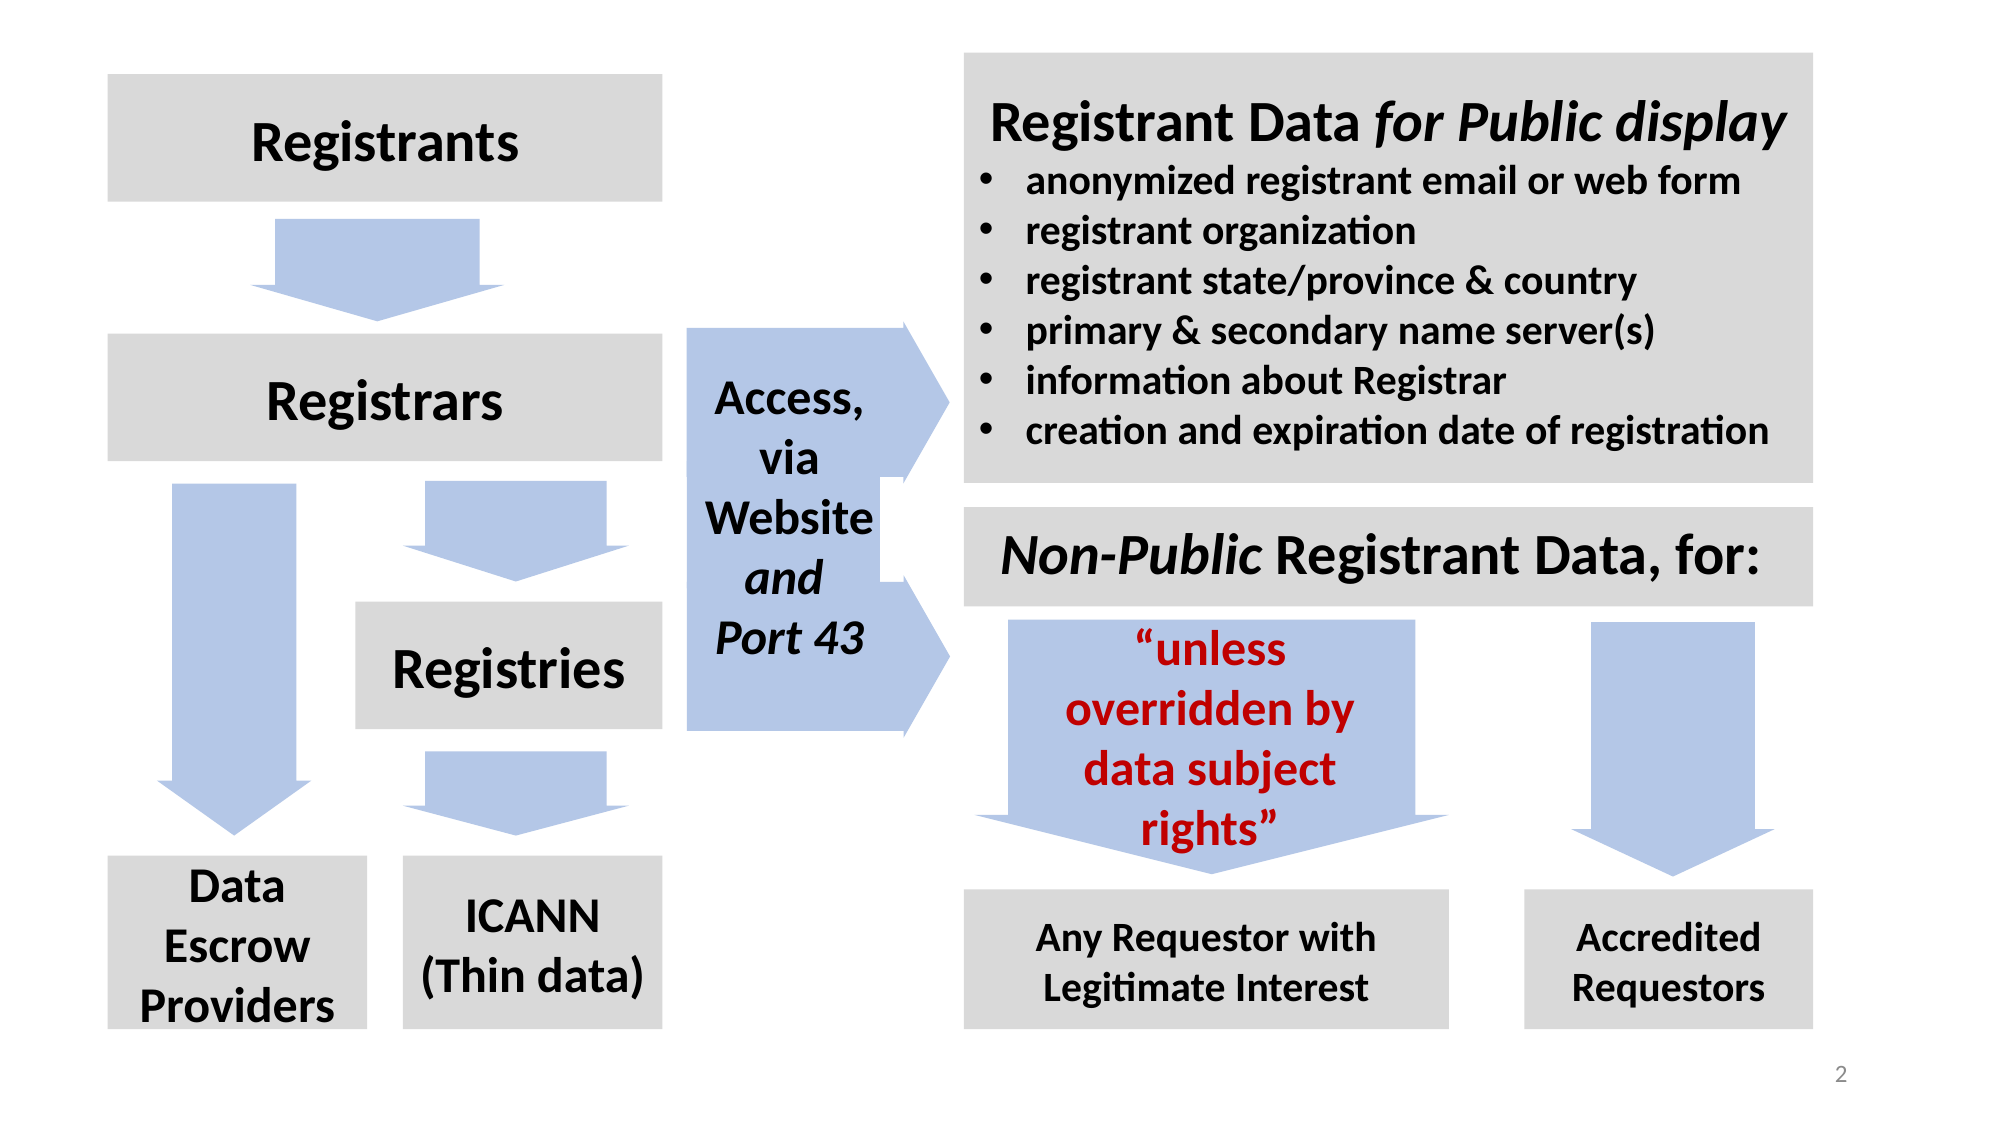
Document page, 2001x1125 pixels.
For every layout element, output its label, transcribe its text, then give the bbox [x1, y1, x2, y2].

text_box ICANN (Thin data) [402, 855, 663, 1030]
text_box Registrants [107, 73, 664, 203]
slide_number 2 [1412, 1042, 1863, 1103]
text_box [250, 218, 505, 322]
text_box Non-Public Registrant Data, for: [963, 495, 1799, 607]
text_box “unless overridden by data subject rights” [1027, 648, 1393, 823]
text_box [685, 321, 951, 479]
text_box [686, 580, 951, 738]
text_box [1356, 567, 1732, 718]
text_box [970, 607, 1195, 719]
text_box Registrant Data for Public display anonymized registrant email or web form registrant organization registrant state/province & country primary & secondary name server(s) information about Registrar creation and expiration date of registration [963, 52, 1814, 484]
text_box Registrars [107, 333, 664, 462]
text_box Access, via Website and Port 43 [672, 403, 907, 626]
text_box Any Requestor with Legitimate Interest [963, 888, 1450, 1030]
text_box [1570, 621, 1775, 878]
text_box [974, 619, 1450, 875]
text_box [402, 750, 629, 837]
text_box Registries [354, 601, 664, 730]
text_box Data Escrow Providers [107, 855, 368, 1030]
text_box [155, 483, 314, 837]
text_box [402, 480, 629, 583]
text_box Accredited Requestors [1523, 888, 1814, 1030]
text_box [1799, 506, 1814, 607]
